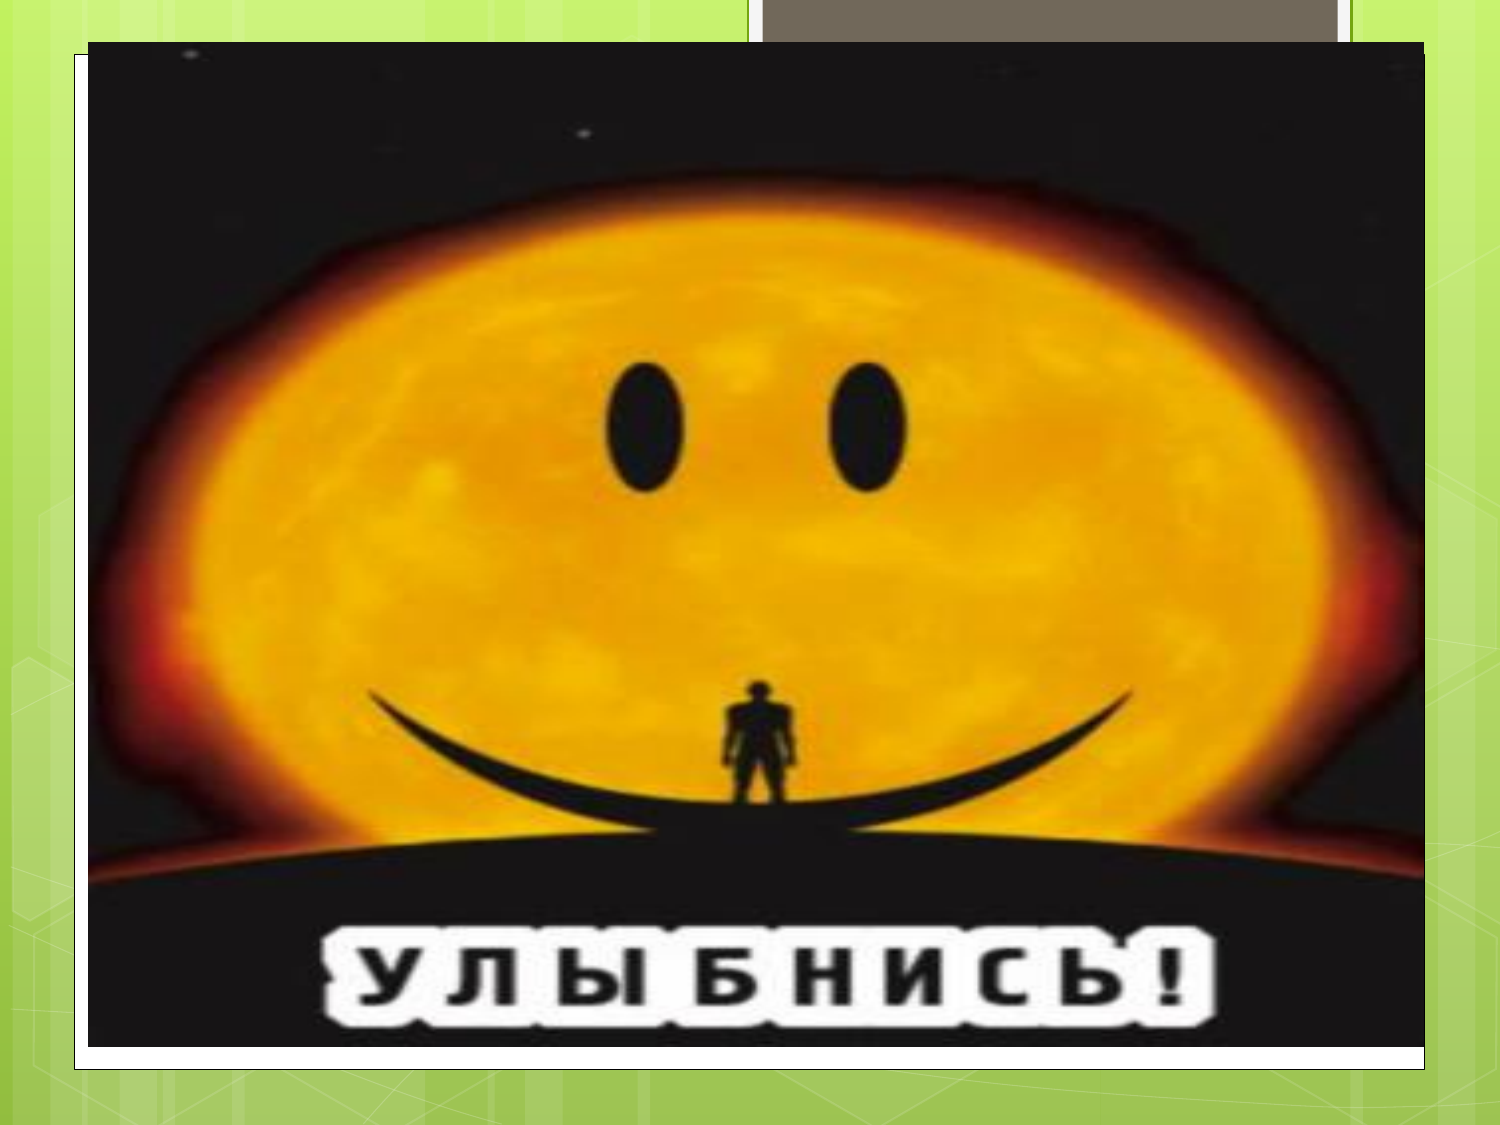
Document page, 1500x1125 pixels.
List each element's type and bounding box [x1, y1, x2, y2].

list [88, 42, 1424, 1047]
